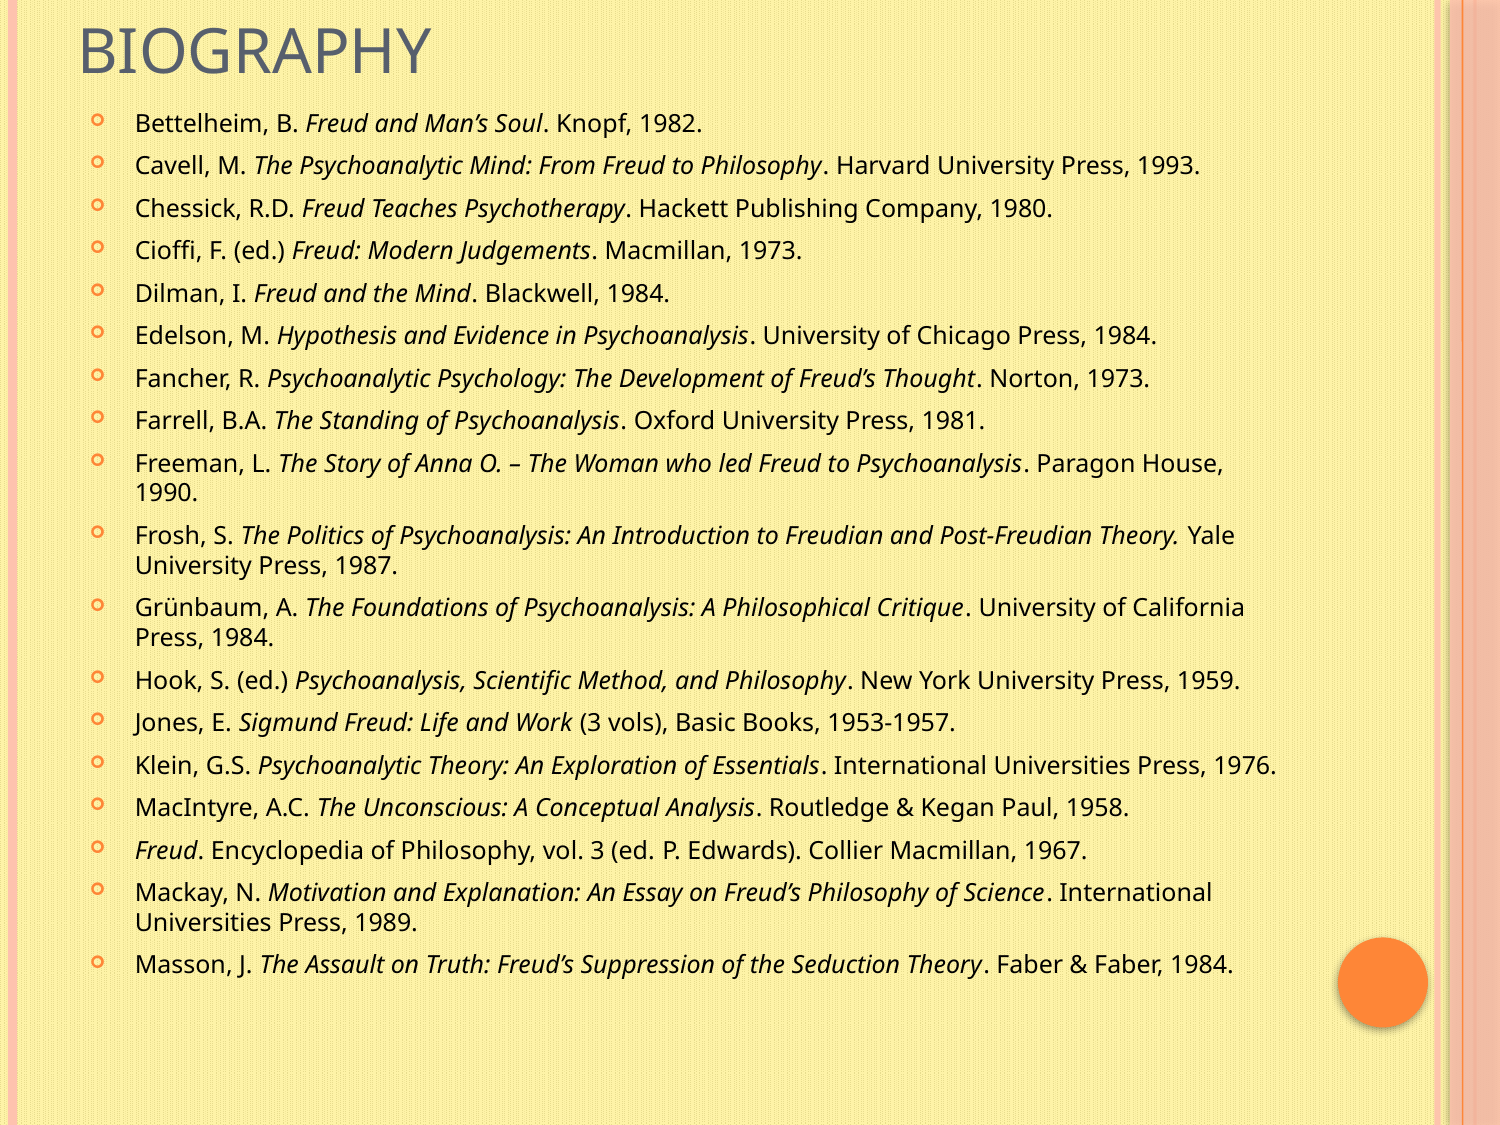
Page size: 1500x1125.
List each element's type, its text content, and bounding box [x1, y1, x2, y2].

title BIOGRAPHY [62, 0, 1288, 94]
list Bettelheim, B. Freud and Man’s Soul. Knopf, 1982. Cavell, M. The Psychoanalytic Mind: From Freud to Philosophy. Harvard University Press, 1993. Chessick, R.D. Freud Teaches Psychotherapy. Hackett Publishing Company, 1980. Cioffi, F. (ed.) Freud: Modern Judgements. Macmillan, 1973. Dilman, I. Freud and the Mind. Blackwell, 1984. Edelson, M. Hypothesis and Evidence in Psychoanalysis. University of Chicago Press, 1984. Fancher, R. Psychoanalytic Psychology: The Development of Freud’s Thought. Norton, 1973. Farrell, B.A. The Standing of Psychoanalysis. Oxford University Press, 1981. Freeman, L. The Story of Anna O. – The Woman who led Freud to Psychoanalysis. Paragon House, 1990. Frosh, S. The Politics of Psychoanalysis: An Introduction to Freudian and Post-Freudian Theory. Yale University Press, 1987. Grünbaum, A. The Foundations of Psychoanalysis: A Philosophical Critique. University of California Press, 1984. Hook, S. (ed.) Psychoanalysis, Scientific Method, and Philosophy. New York University Press, 1959. Jones, E. Sigmund Freud: Life and Work (3 vols), Basic Books, 1953-1957. Klein, G.S. Psychoanalytic Theory: An Exploration of Essentials. International Universities Press, 1976. MacIntyre, A.C. The Unconscious: A Conceptual Analysis. Routledge & Kegan Paul, 1958. Freud. Encyclopedia of Philosophy, vol. 3 (ed. P. Edwards). Collier Macmillan, 1967. Mackay, N. Motivation and Explanation: An Essay on Freud’s Philosophy of Science. International Universities Press, 1989. Masson, J. The Assault on Truth: Freud’s Suppression of the Seduction Theory. Faber & Faber, 1984. [75, 99, 1300, 987]
